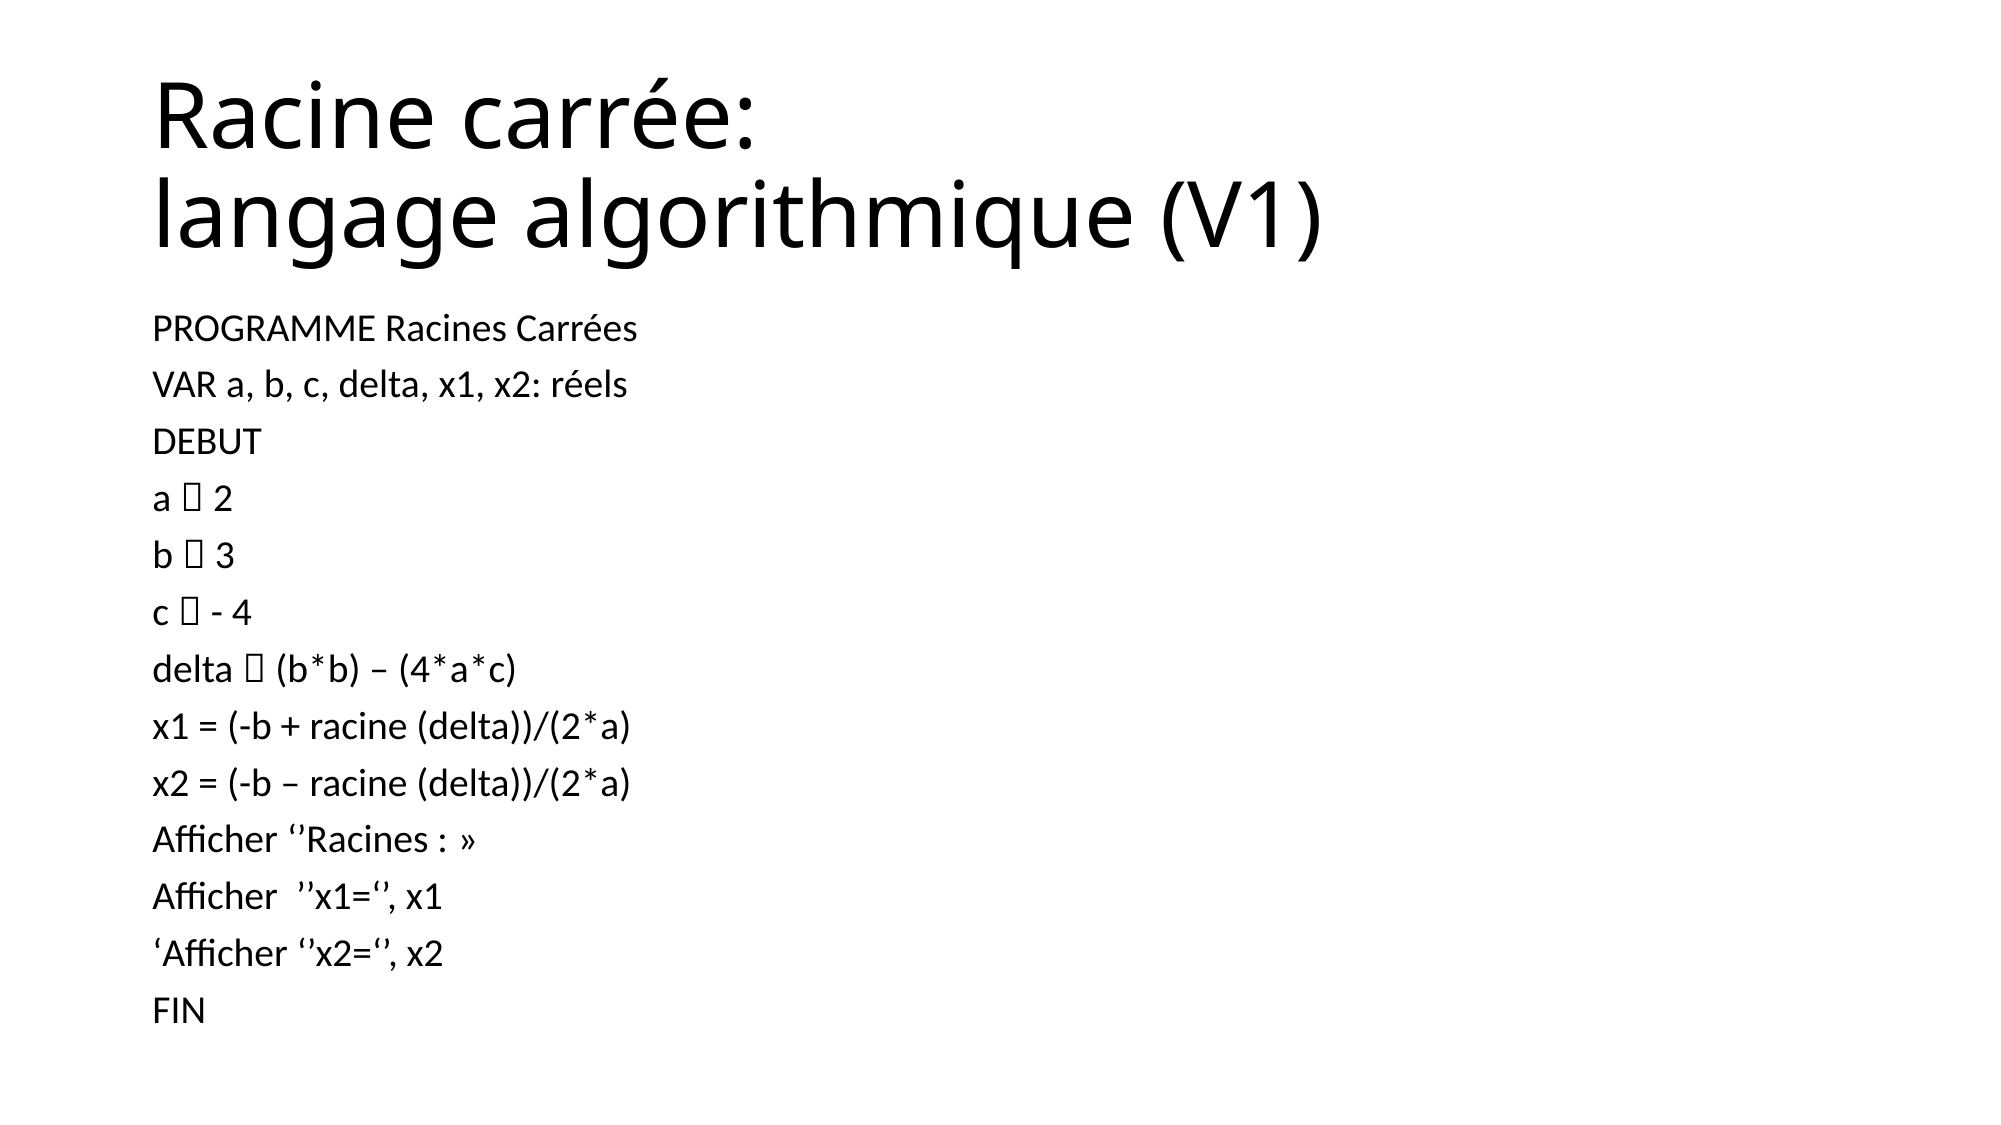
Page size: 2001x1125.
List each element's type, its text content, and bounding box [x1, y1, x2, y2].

list PROGRAMME Racines Carrées VAR a, b, c, delta, x1, x2: réels DEBUT a  2 b  3 c  - 4 delta  (b*b) – (4*a*c) x1 = (-b + racine (delta))/(2*a) x2 = (-b – racine (delta))/(2*a) Afficher ‘’Racines : » Afficher ’’x1=‘’, x1 ‘Afficher ‘’x2=‘’, x2 FIN [137, 299, 1863, 1045]
title Racine carrée: langage algorithmique (V1) [137, 59, 1863, 278]
